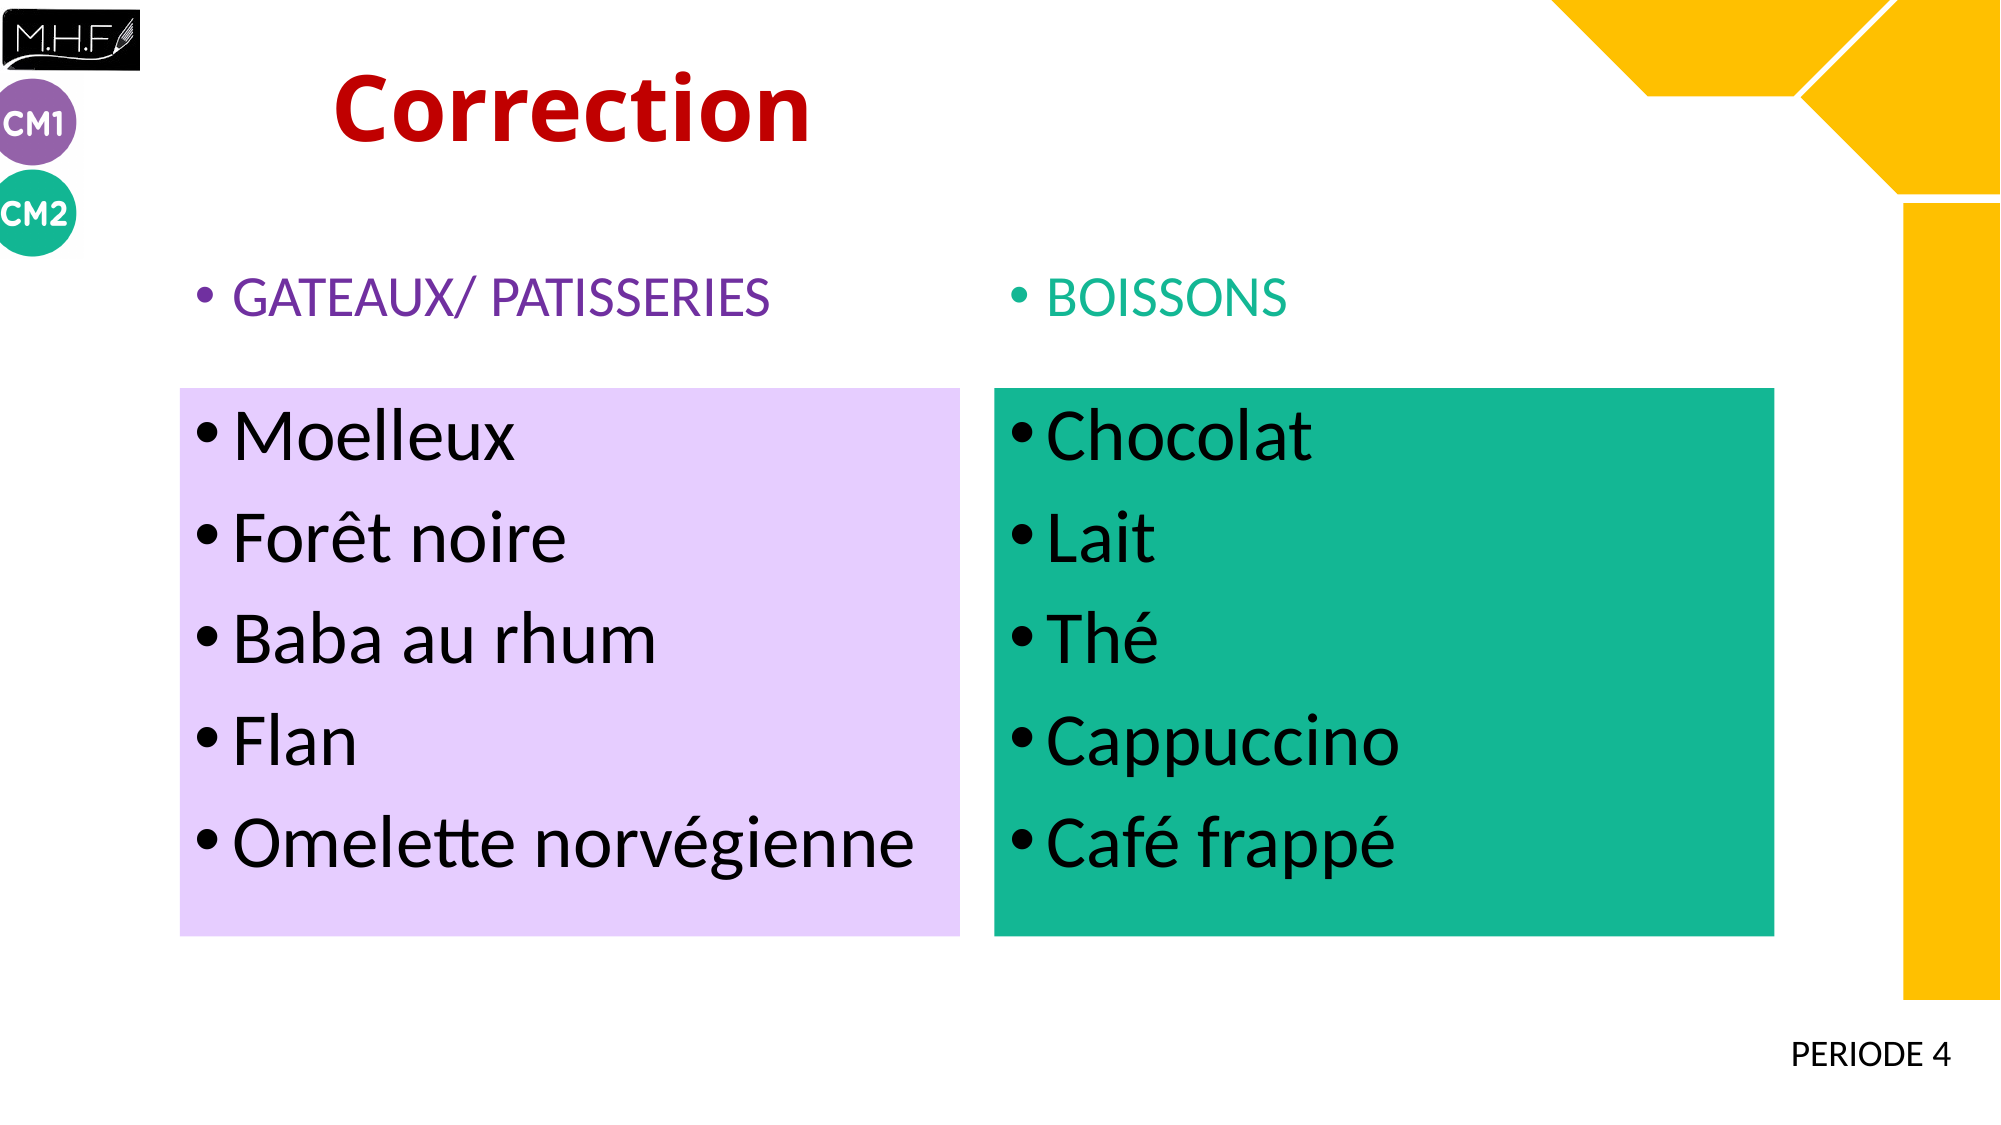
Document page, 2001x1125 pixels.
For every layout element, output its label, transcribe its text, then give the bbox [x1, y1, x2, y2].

text_box GATEAUX/ PATISSERIES [179, 258, 960, 388]
title Correction [316, 3, 1863, 221]
text_box [1799, 0, 2000, 196]
text_box BOISSONS [994, 258, 1775, 388]
text_box Chocolat Lait Thé Cappuccino Café frappé [994, 388, 1775, 937]
text_box PERIODE 4 [1362, 1021, 1967, 1125]
text_box Moelleux Forêt noire Baba au rhum Flan Omelette norvégienne [179, 388, 960, 937]
text_box [1549, 0, 1892, 98]
text_box [1902, 202, 2000, 1001]
picture [0, 7, 140, 259]
